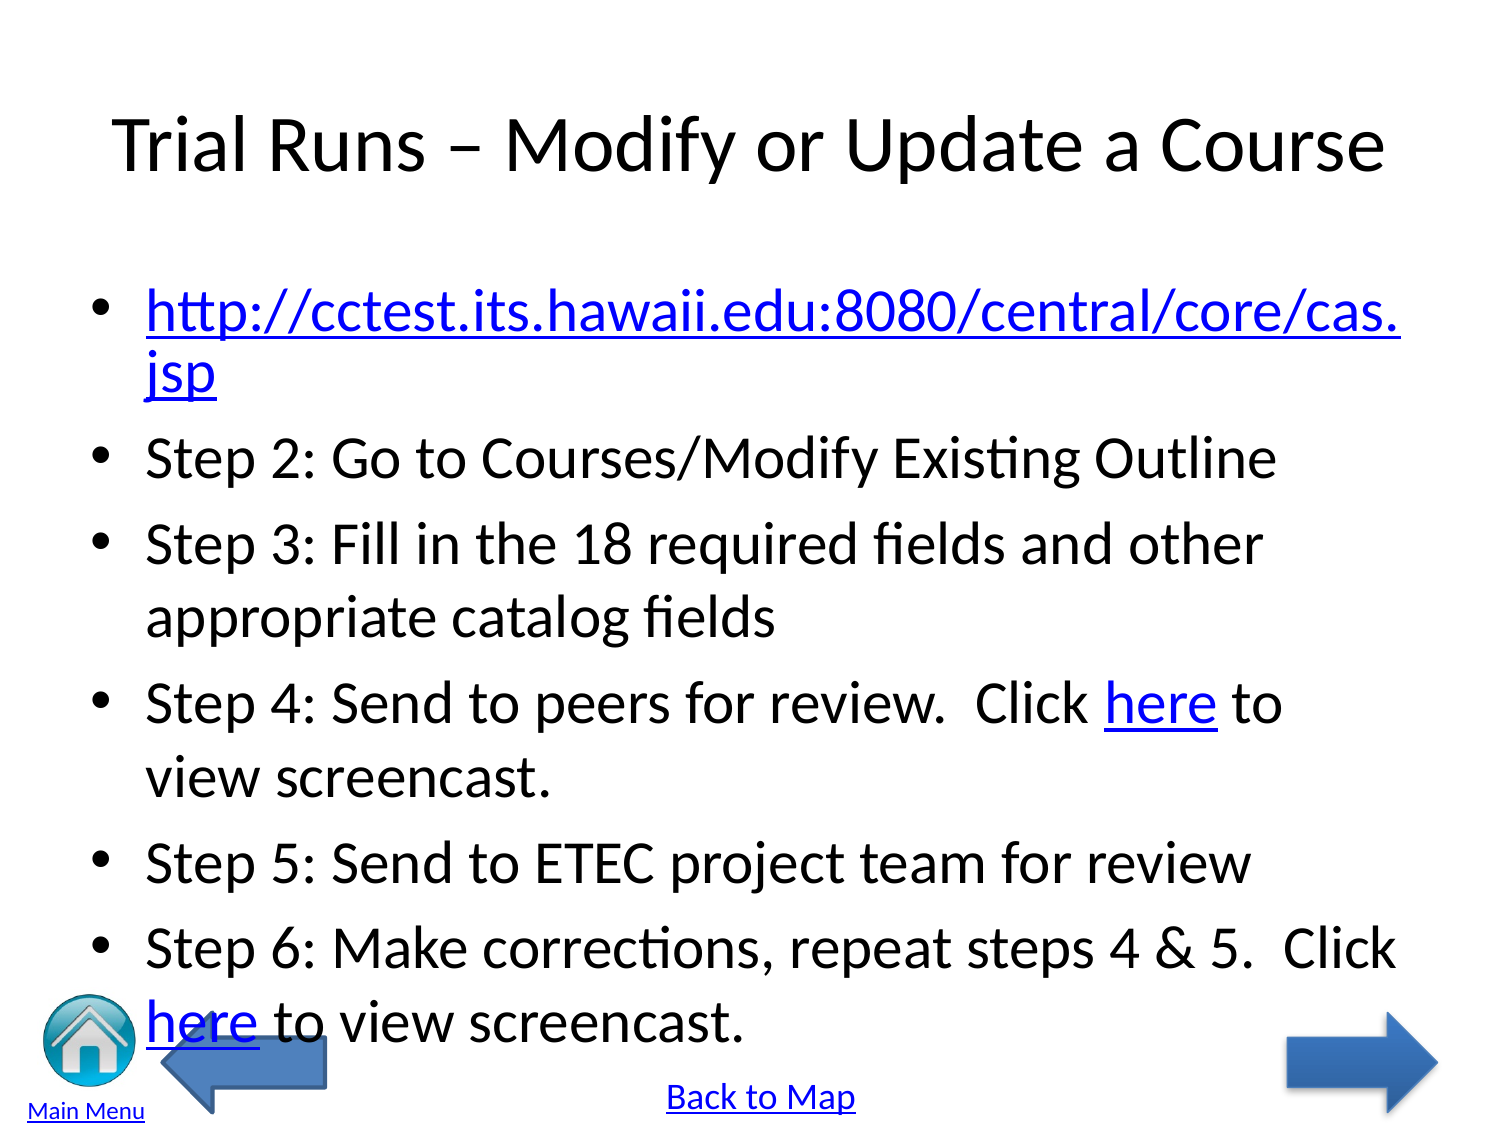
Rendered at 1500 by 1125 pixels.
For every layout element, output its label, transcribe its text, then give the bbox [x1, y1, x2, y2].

picture [37, 987, 141, 1091]
list http://cctest.its.hawaii.edu:8080/central/core/cas.jsp Step 2: Go to Courses/Modify Existing Outline Step 3: Fill in the 18 required fields and other appropriate catalog fields Step 4: Send to peers for review. Click here to view screencast. Step 5: Send to ETEC project team for review Step 6: Make corrections, repeat steps 4 & 5. Click here to view screencast. [75, 262, 1425, 1005]
text_box Back to Map [651, 1064, 871, 1125]
title Trial Runs – Modify or Update a Course [75, 45, 1425, 233]
